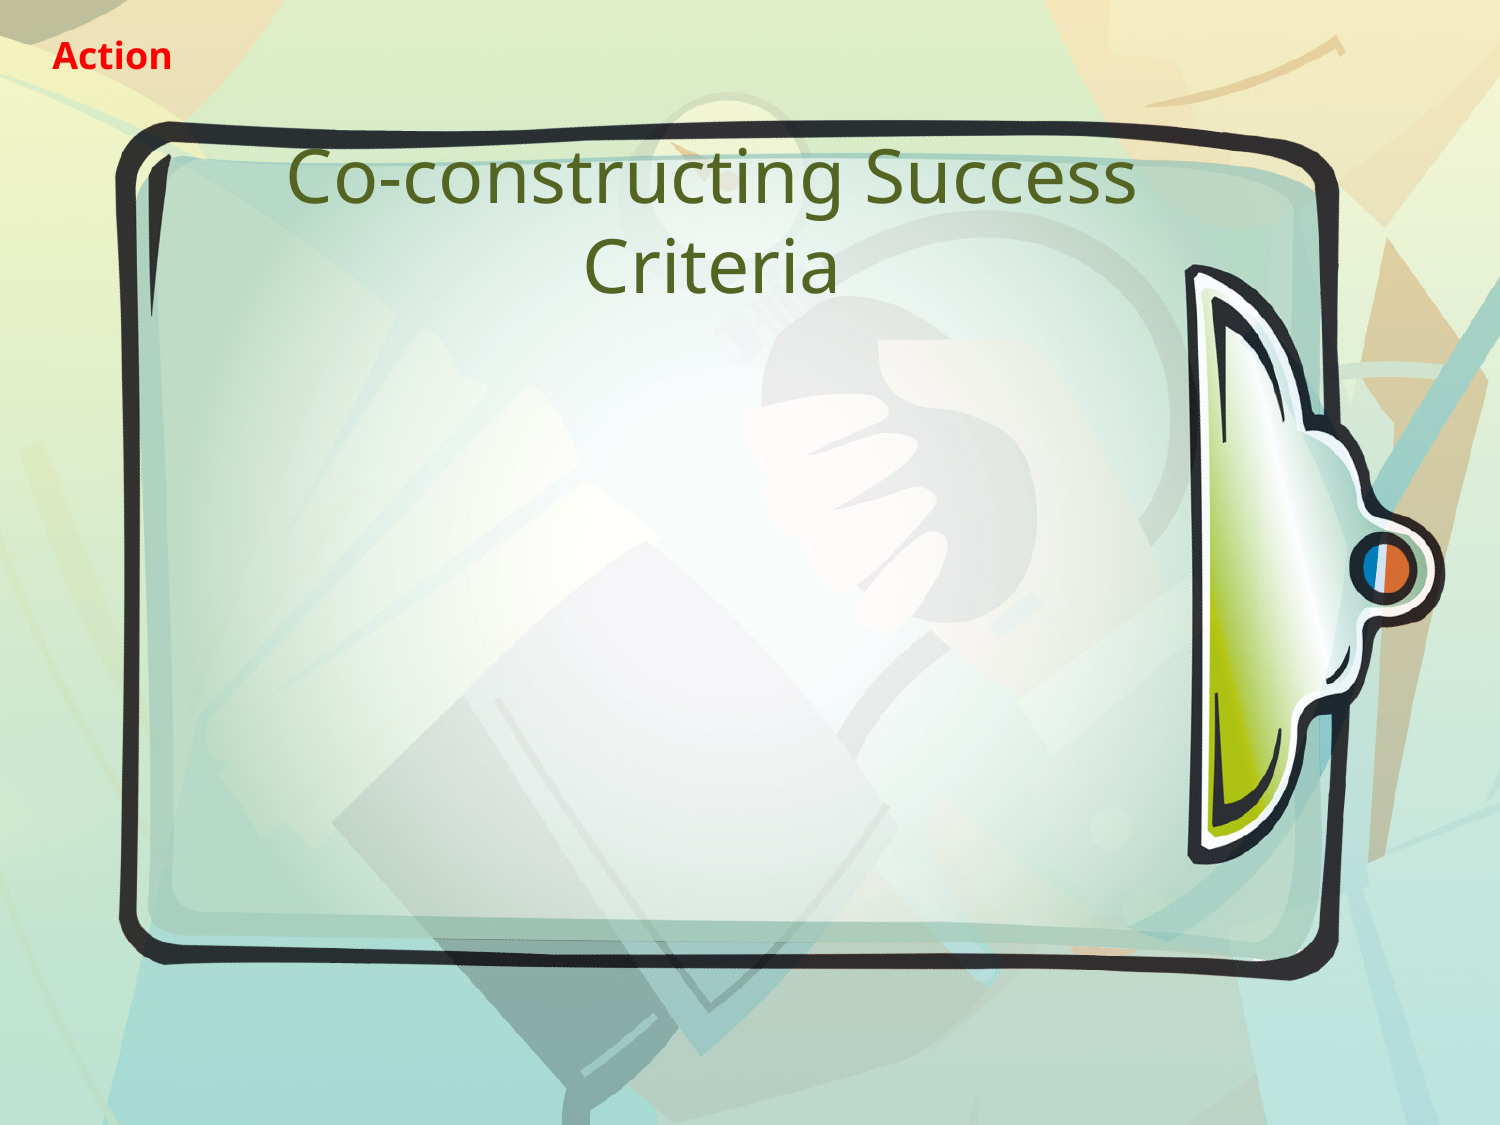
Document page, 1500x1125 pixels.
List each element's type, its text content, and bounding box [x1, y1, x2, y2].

picture [0, 0, 1500, 1125]
text_box Action [37, 24, 189, 85]
title Co-constructing Success Criteria [174, 162, 1251, 276]
